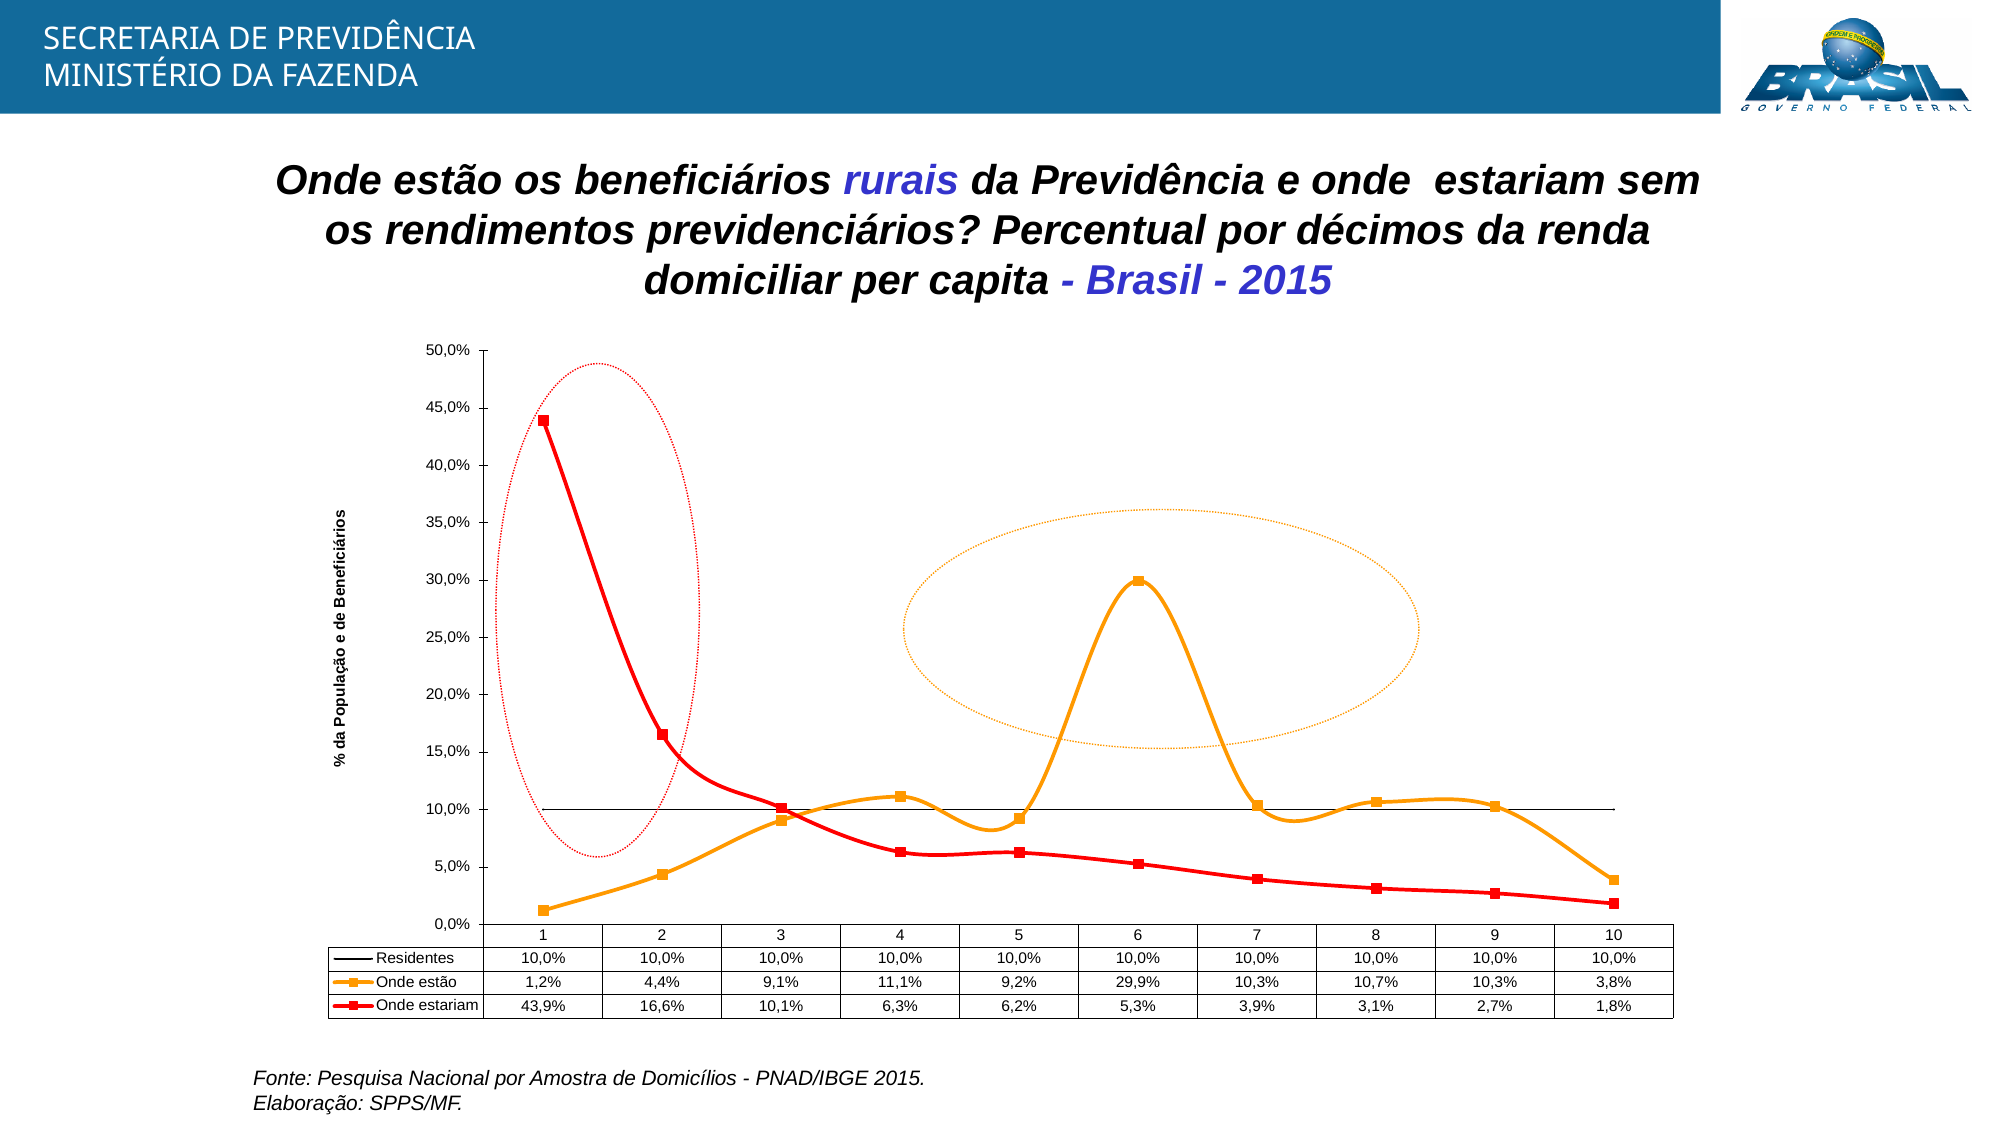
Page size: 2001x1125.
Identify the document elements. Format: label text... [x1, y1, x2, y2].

text_box Fonte: Pesquisa Nacional por Amostra de Domicílios - PNAD/IBGE 2015. Elaboração: SPPS/MF. [238, 1057, 1739, 1122]
text_box Onde estão os beneficiários rurais da Previdência e onde estariam sem os rendimentos previdenciários? Percentual por décimos da renda domiciliar per capita - Brasil - 2015 [255, 140, 1721, 315]
picture [279, 302, 1721, 1025]
picture [1741, 18, 1972, 111]
